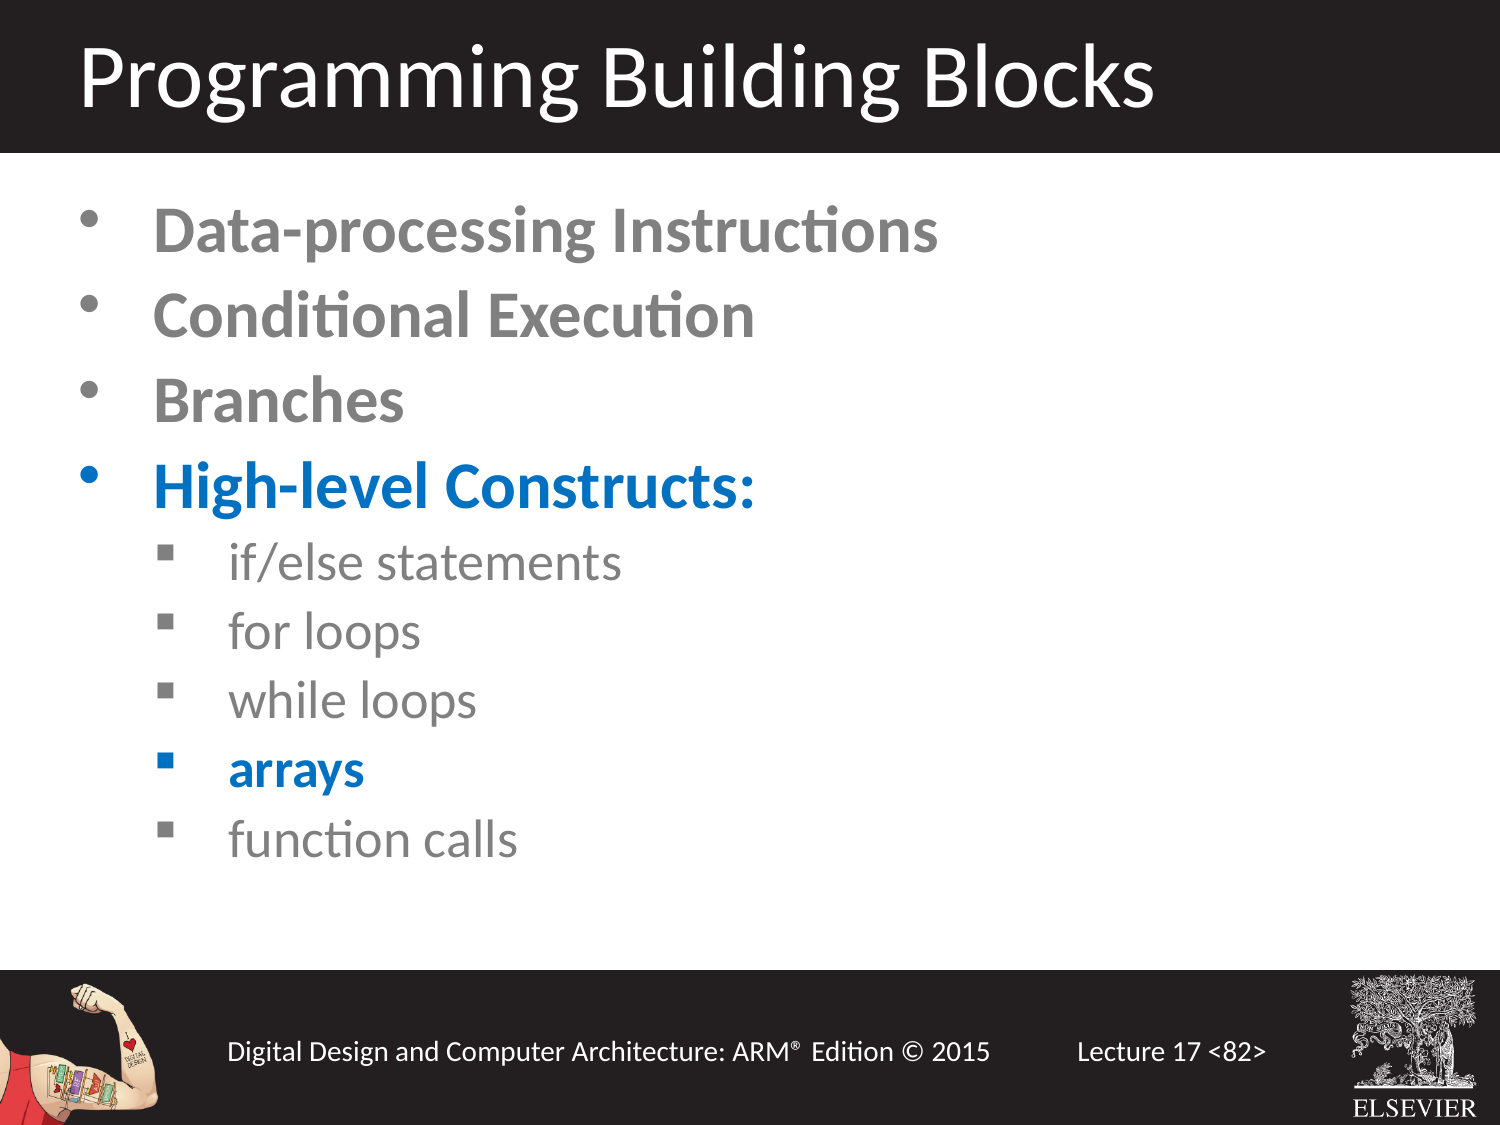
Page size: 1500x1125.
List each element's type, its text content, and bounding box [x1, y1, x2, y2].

picture [1350, 974, 1477, 1117]
text_box Programming Building Blocks [63, 8, 1488, 133]
picture [0, 979, 163, 1125]
text_box Data-processing Instructions Conditional Execution Branches High-level Constructs: if/else statements for loops while loops arrays function calls [63, 187, 1413, 1000]
